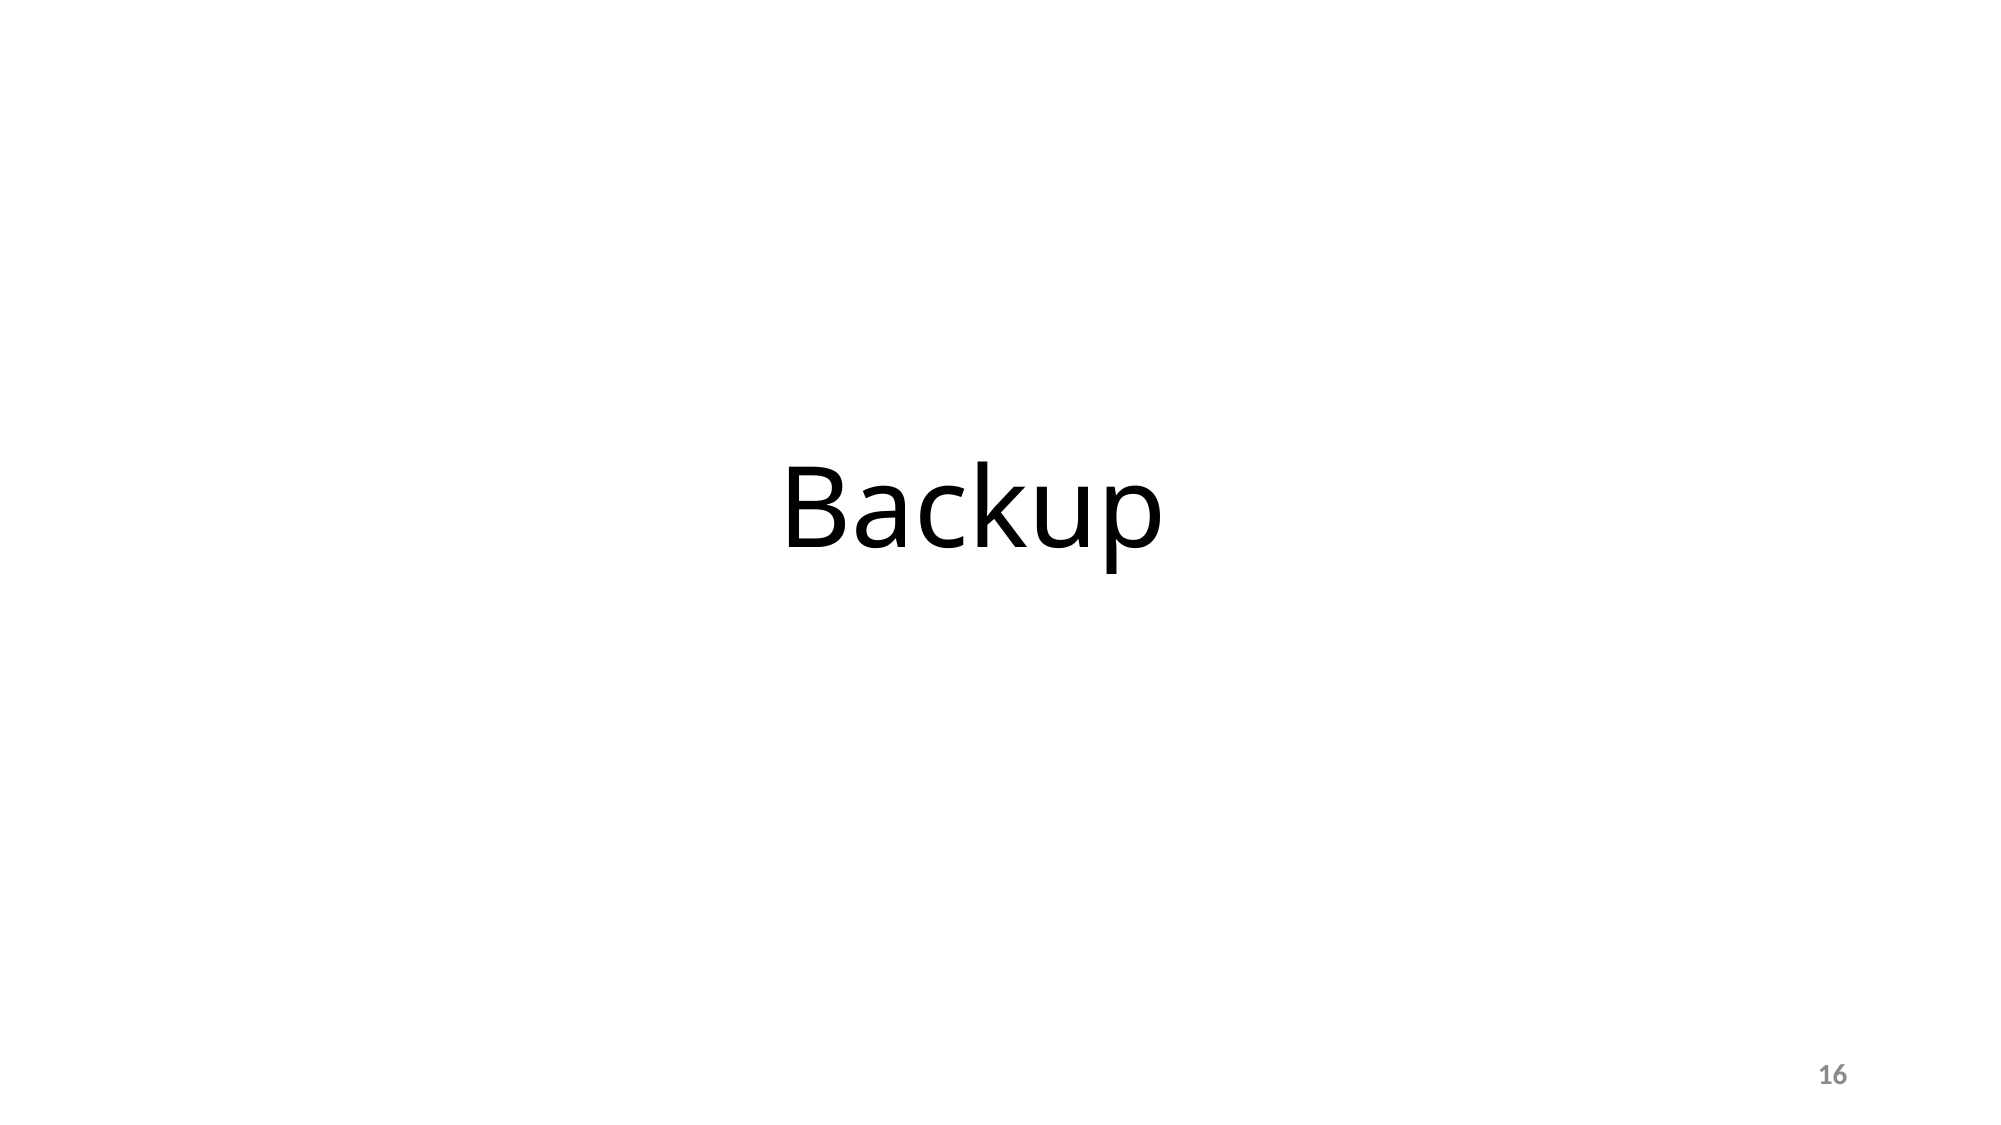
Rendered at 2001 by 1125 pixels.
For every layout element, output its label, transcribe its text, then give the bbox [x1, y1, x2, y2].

slide_number 16 [1412, 1042, 1863, 1103]
title Backup [168, 401, 1778, 620]
